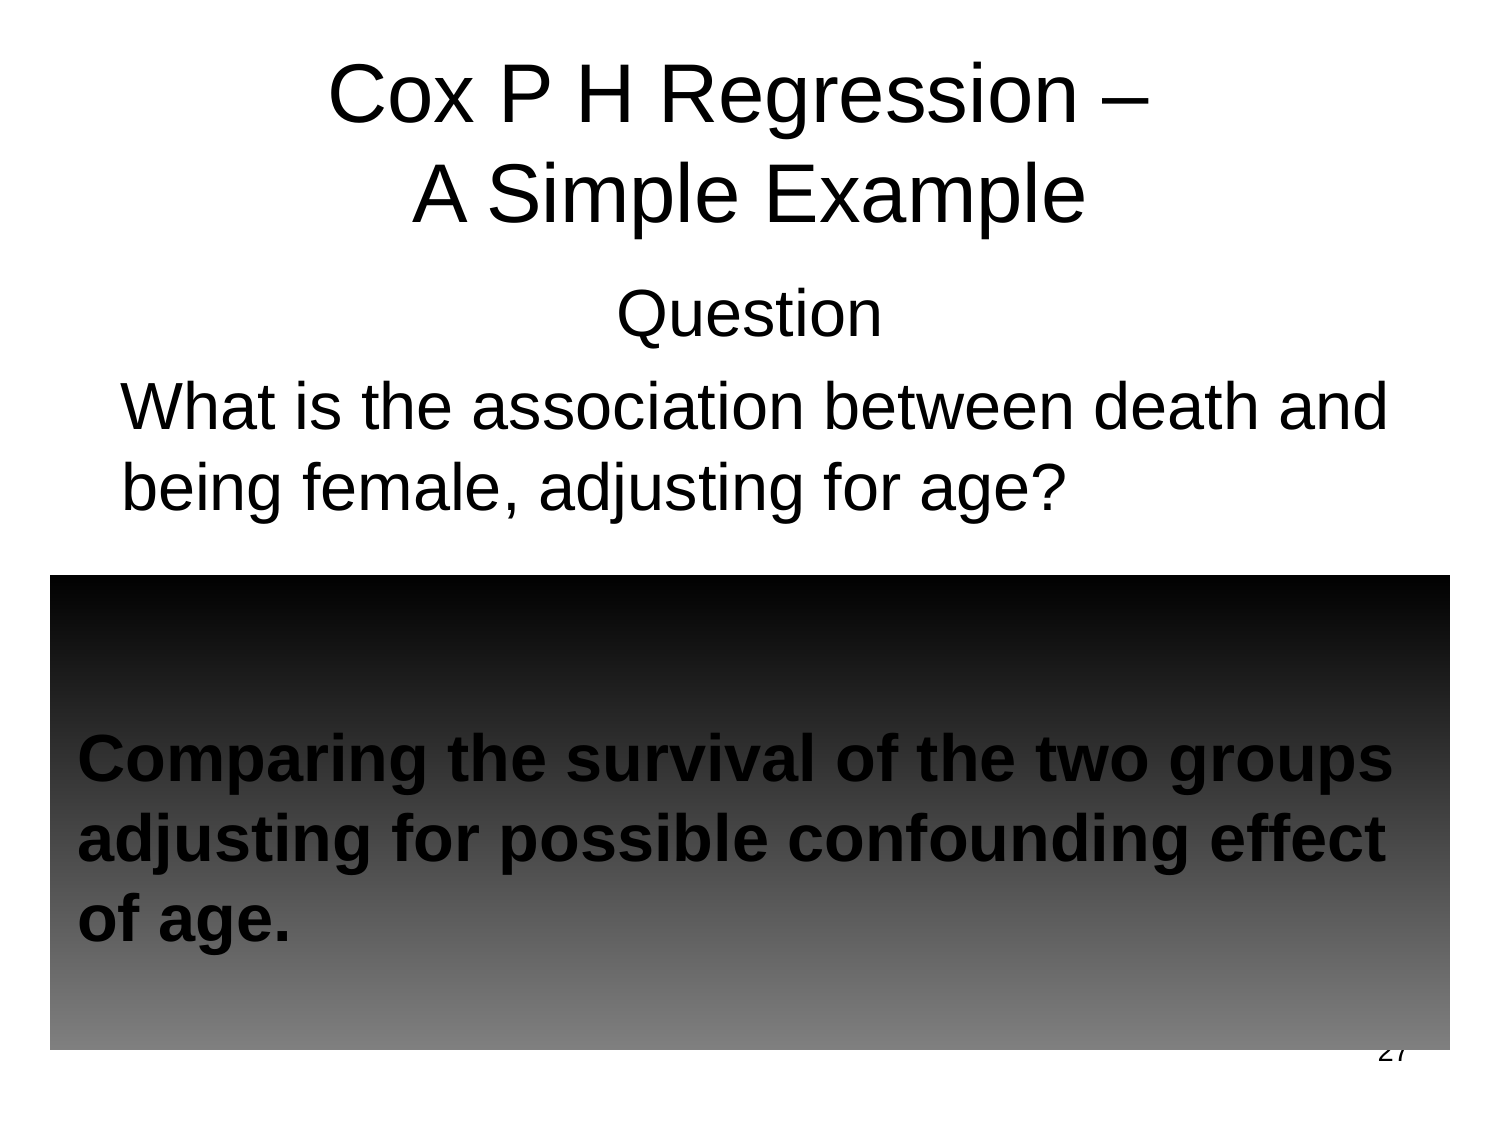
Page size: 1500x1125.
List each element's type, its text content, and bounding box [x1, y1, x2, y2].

text_box Comparing the survival of the two groups adjusting for possible confounding effect of age. [62, 707, 1463, 963]
text_box [50, 575, 1450, 1050]
list Question What is the association between death and being female, adjusting for age? [49, 262, 1451, 576]
title Cox P H Regression – A Simple Example [74, 44, 1426, 233]
slide_number 27 [1074, 1050, 1426, 1103]
